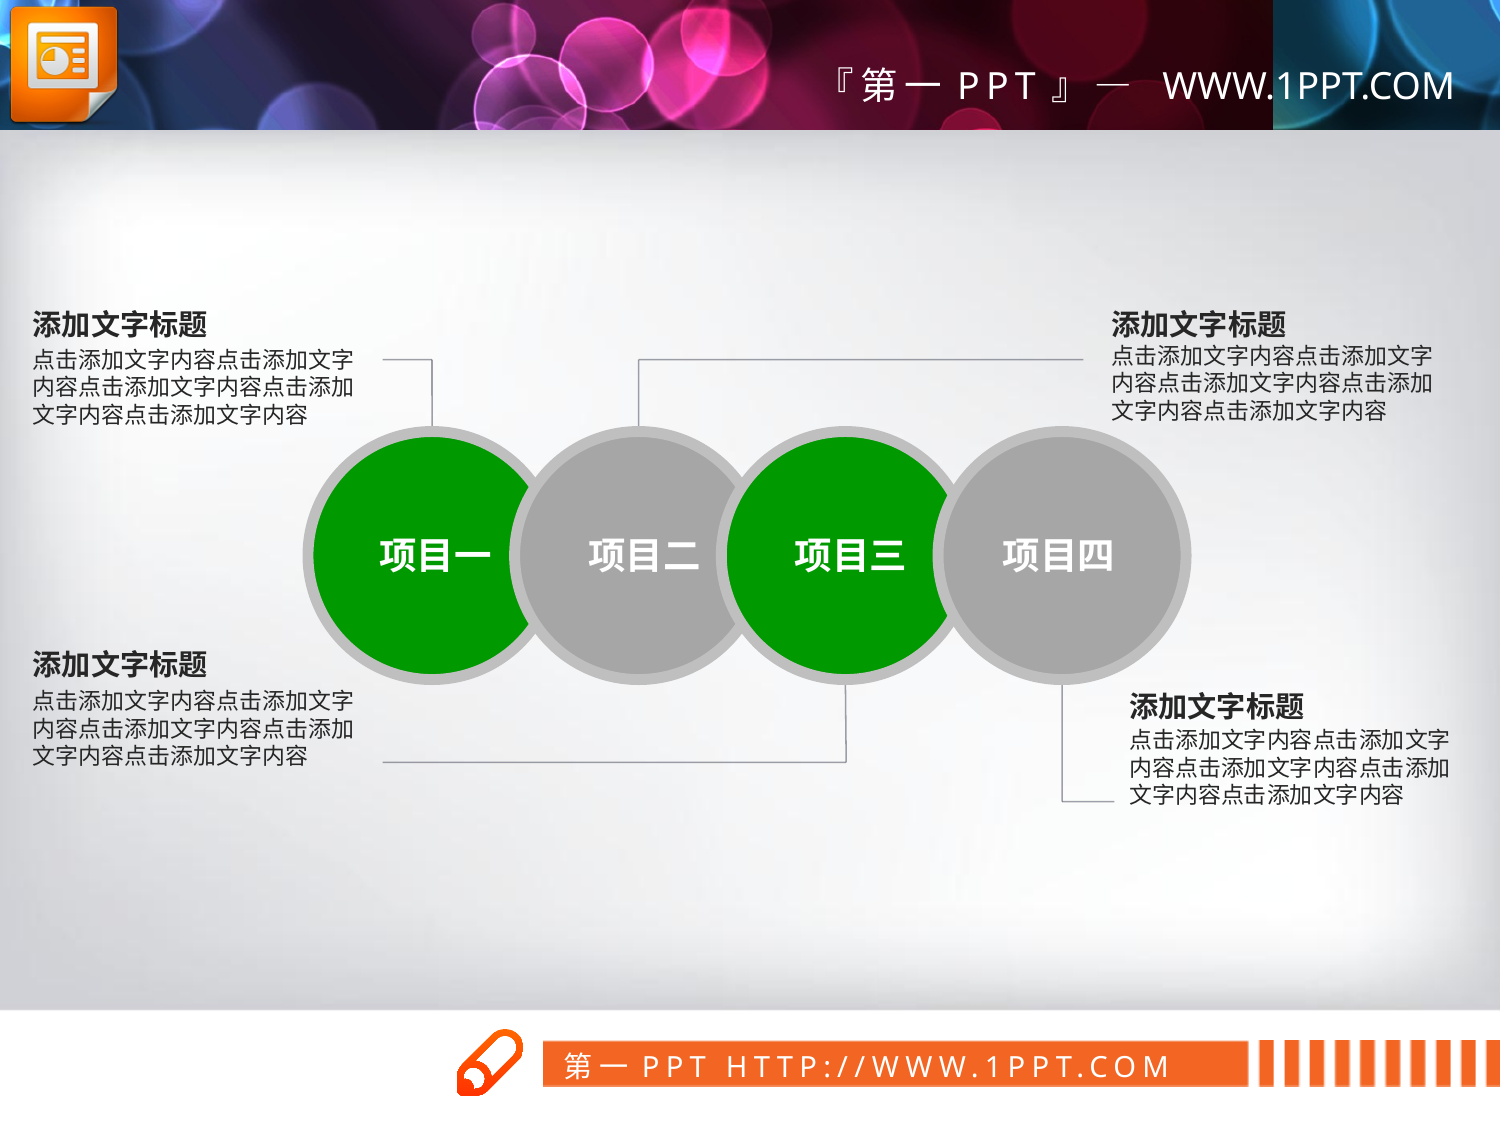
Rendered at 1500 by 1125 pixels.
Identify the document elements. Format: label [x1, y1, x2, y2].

text_box [17, 624, 384, 846]
text_box [1096, 285, 1462, 500]
text_box [17, 285, 384, 489]
picture [543, 1040, 1500, 1087]
text_box [307, 431, 512, 680]
text_box [1114, 667, 1480, 885]
text_box [937, 431, 1187, 680]
text_box [514, 431, 718, 680]
picture [0, 0, 1500, 1012]
text_box [721, 431, 935, 680]
